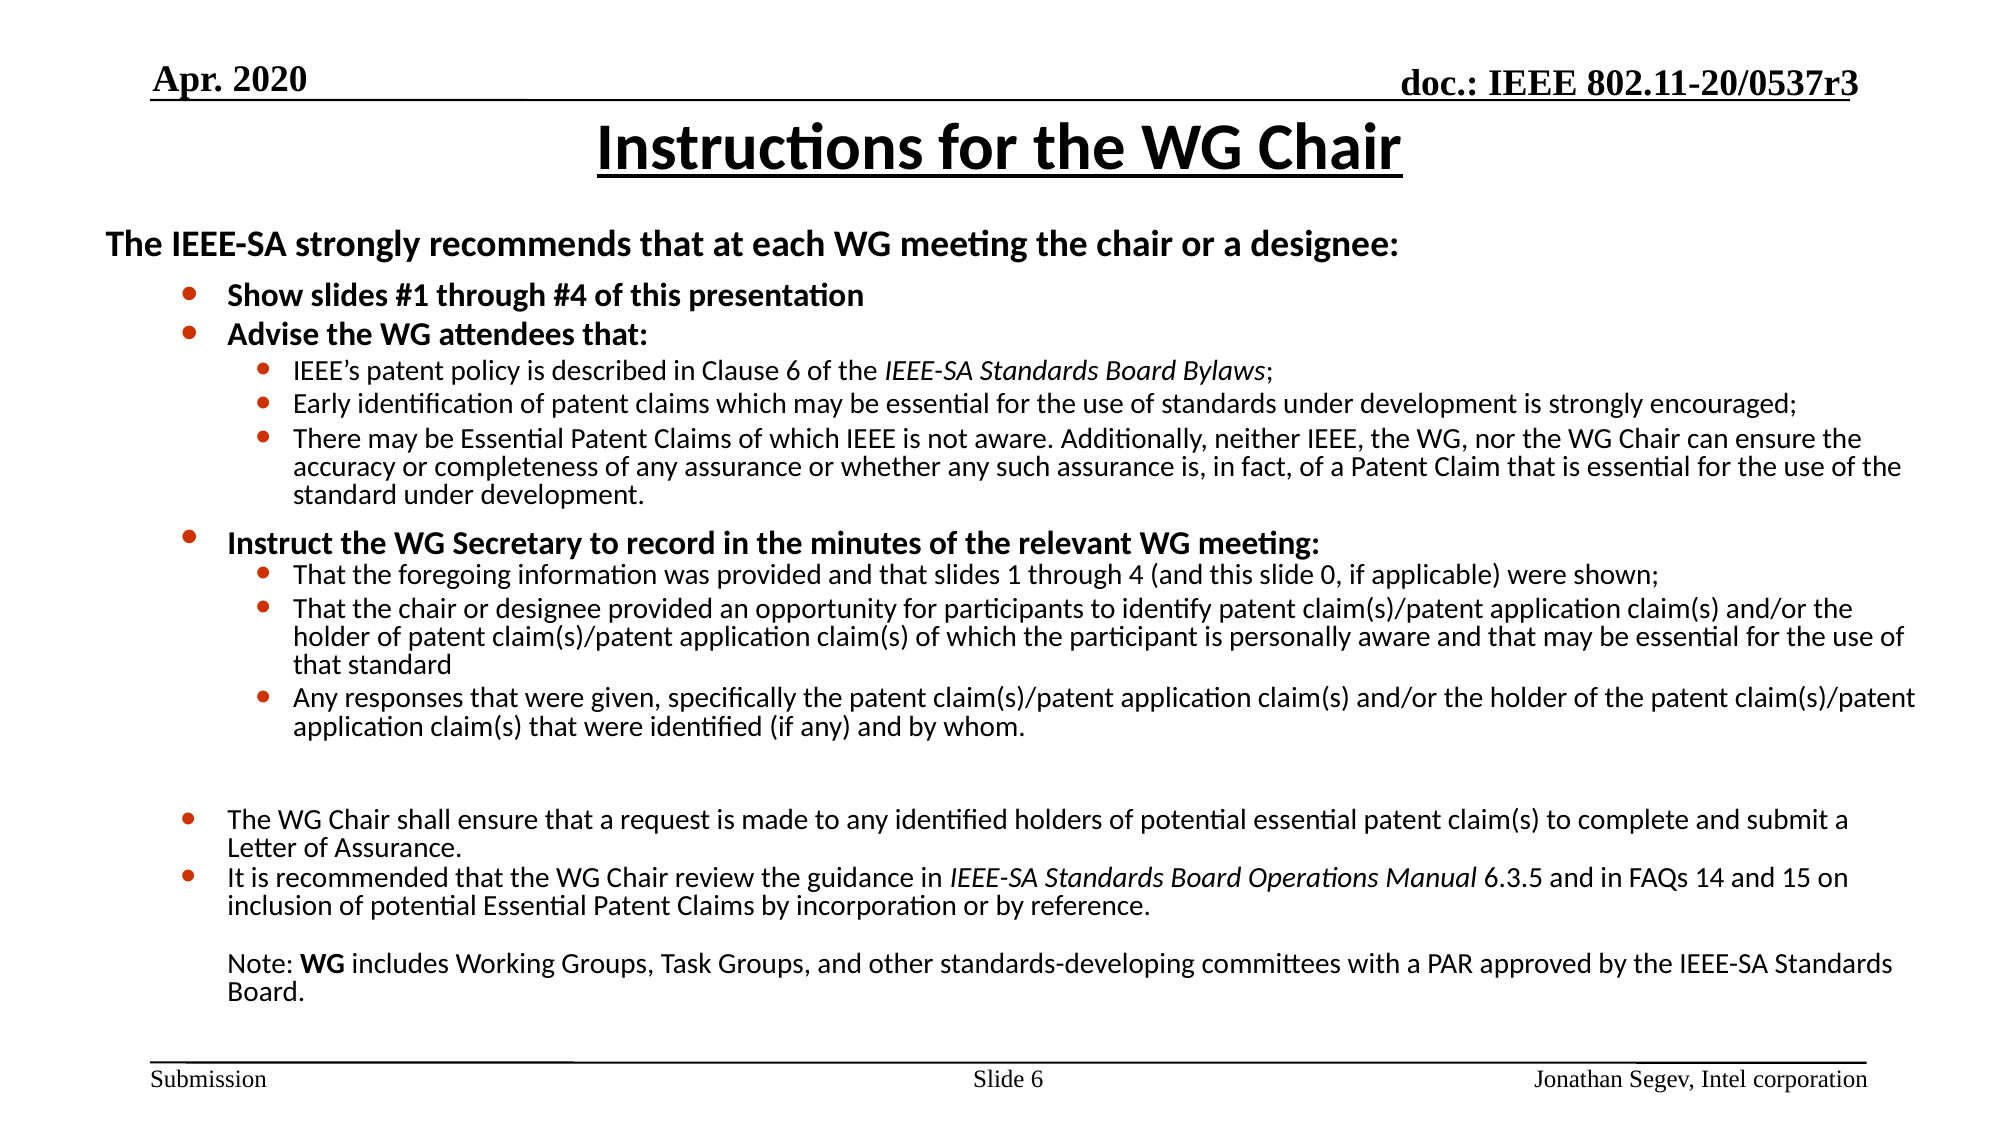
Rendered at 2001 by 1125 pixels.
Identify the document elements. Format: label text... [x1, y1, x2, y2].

slide_number Slide 6 [950, 1061, 1067, 1123]
title Instructions for the WG Chair [149, 112, 1850, 173]
footer Jonathan Segev, Intel corporation [1171, 1061, 1869, 1093]
list The IEEE-SA strongly recommends that at each WG meeting the chair or a designee: Show slides #1 through #4 of this presentation Advise the WG attendees that: IEEE’s patent policy is described in Clause 6 of the IEEE-SA Standards Board Bylaws; Early identification of patent claims which may be essential for the use of standards under development is strongly encouraged; There may be Essential Patent Claims of which IEEE is not aware. Additionally, neither IEEE, the WG, nor the WG Chair can ensure the accuracy or completeness of any assurance or whether any such assurance is, in fact, of a Patent Claim that is essential for the use of the standard under development. Instruct the WG Secretary to record in the minutes of the relevant WG meeting: That the foregoing information was provided and that slides 1 through 4 (and this slide 0, if applicable) were shown; That the chair or designee provided an opportunity for participants to identify patent claim(s)/patent application claim(s) and/or the holder of patent claim(s)/patent application claim(s) of which the participant is personally aware and that may be essential for the use of that standard Any responses that were given, specifically the patent claim(s)/patent application claim(s) and/or the holder of the patent claim(s)/patent application claim(s) that were identified (if any) and by whom. The WG Chair shall ensure that a request is made to any identified holders of potential essential patent claim(s) to complete and submit a Letter of Assurance. It is recommended that the WG Chair review the guidance in IEEE-SA Standards Board Operations Manual 6.3.5 and in FAQs 14 and 15 on inclusion of potential Essential Patent Claims by incorporation or by reference. Note: WG includes Working Groups, Task Groups, and other standards-developing committees with a PAR approved by the IEEE-SA Standards Board. [90, 219, 1934, 1000]
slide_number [152, 54, 563, 100]
